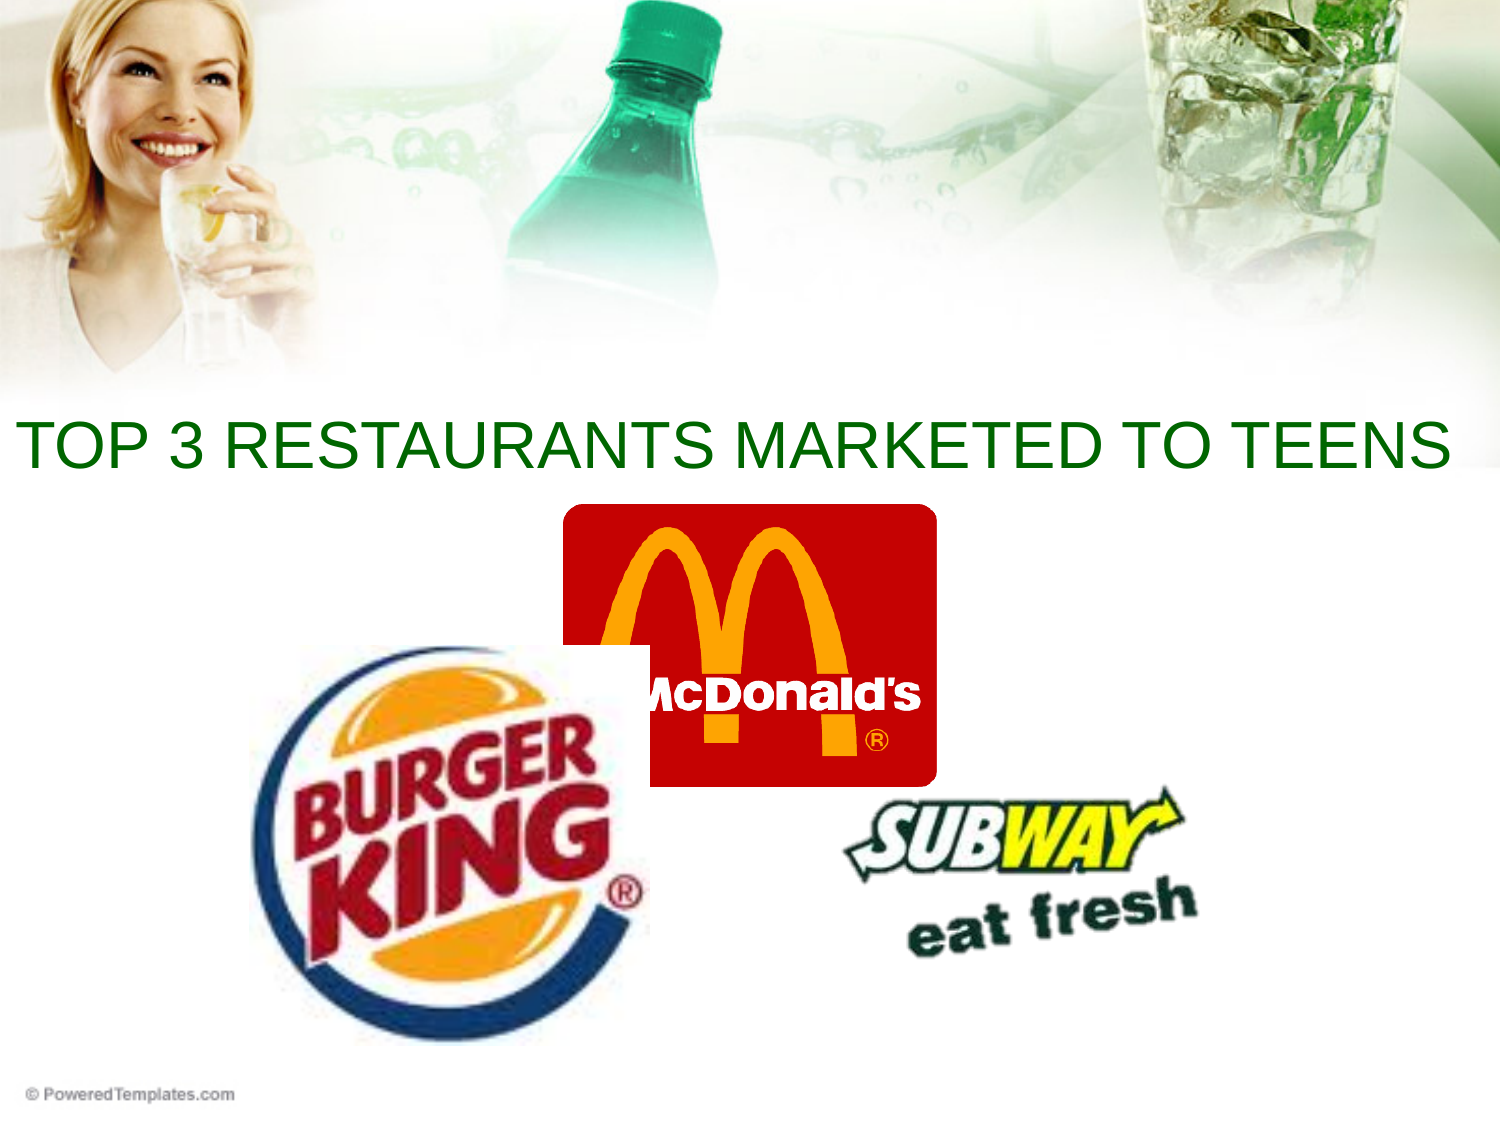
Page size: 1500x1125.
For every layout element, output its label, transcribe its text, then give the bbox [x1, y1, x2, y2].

title TOP 3 RESTAURANTS MARKETED TO TEENS [0, 399, 1500, 484]
picture [0, 484, 1500, 1125]
picture [0, 0, 1500, 399]
